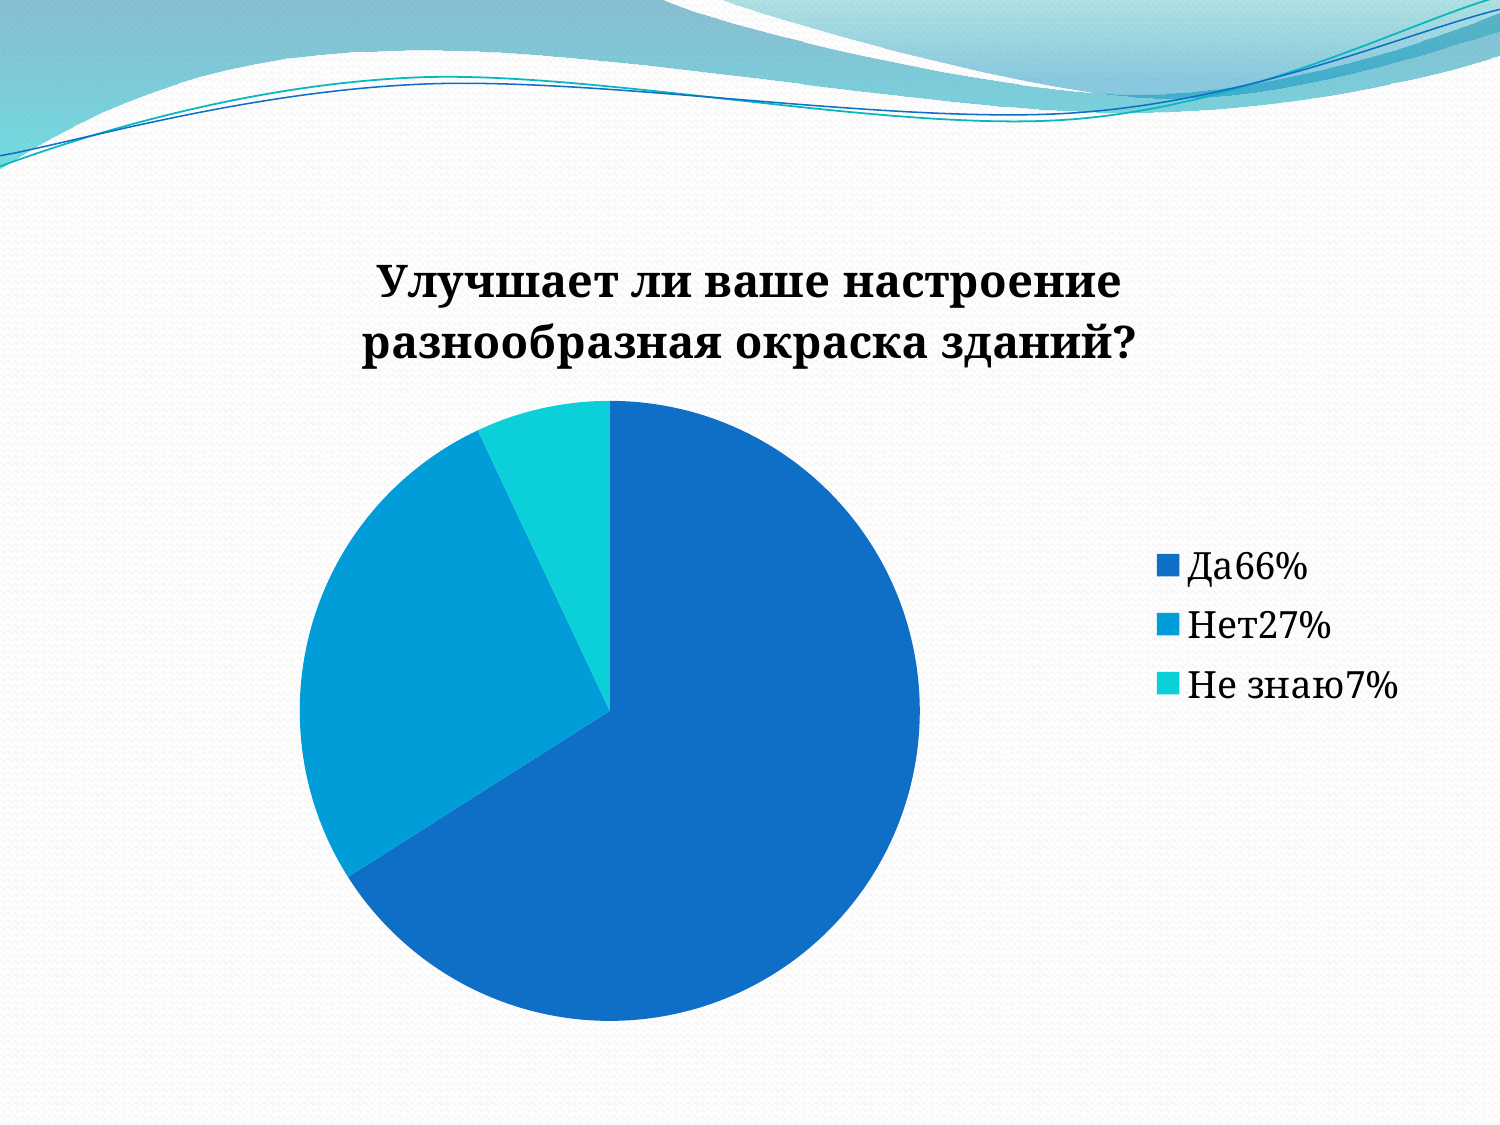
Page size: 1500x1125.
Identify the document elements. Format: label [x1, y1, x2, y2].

chart [74, 210, 1426, 1038]
